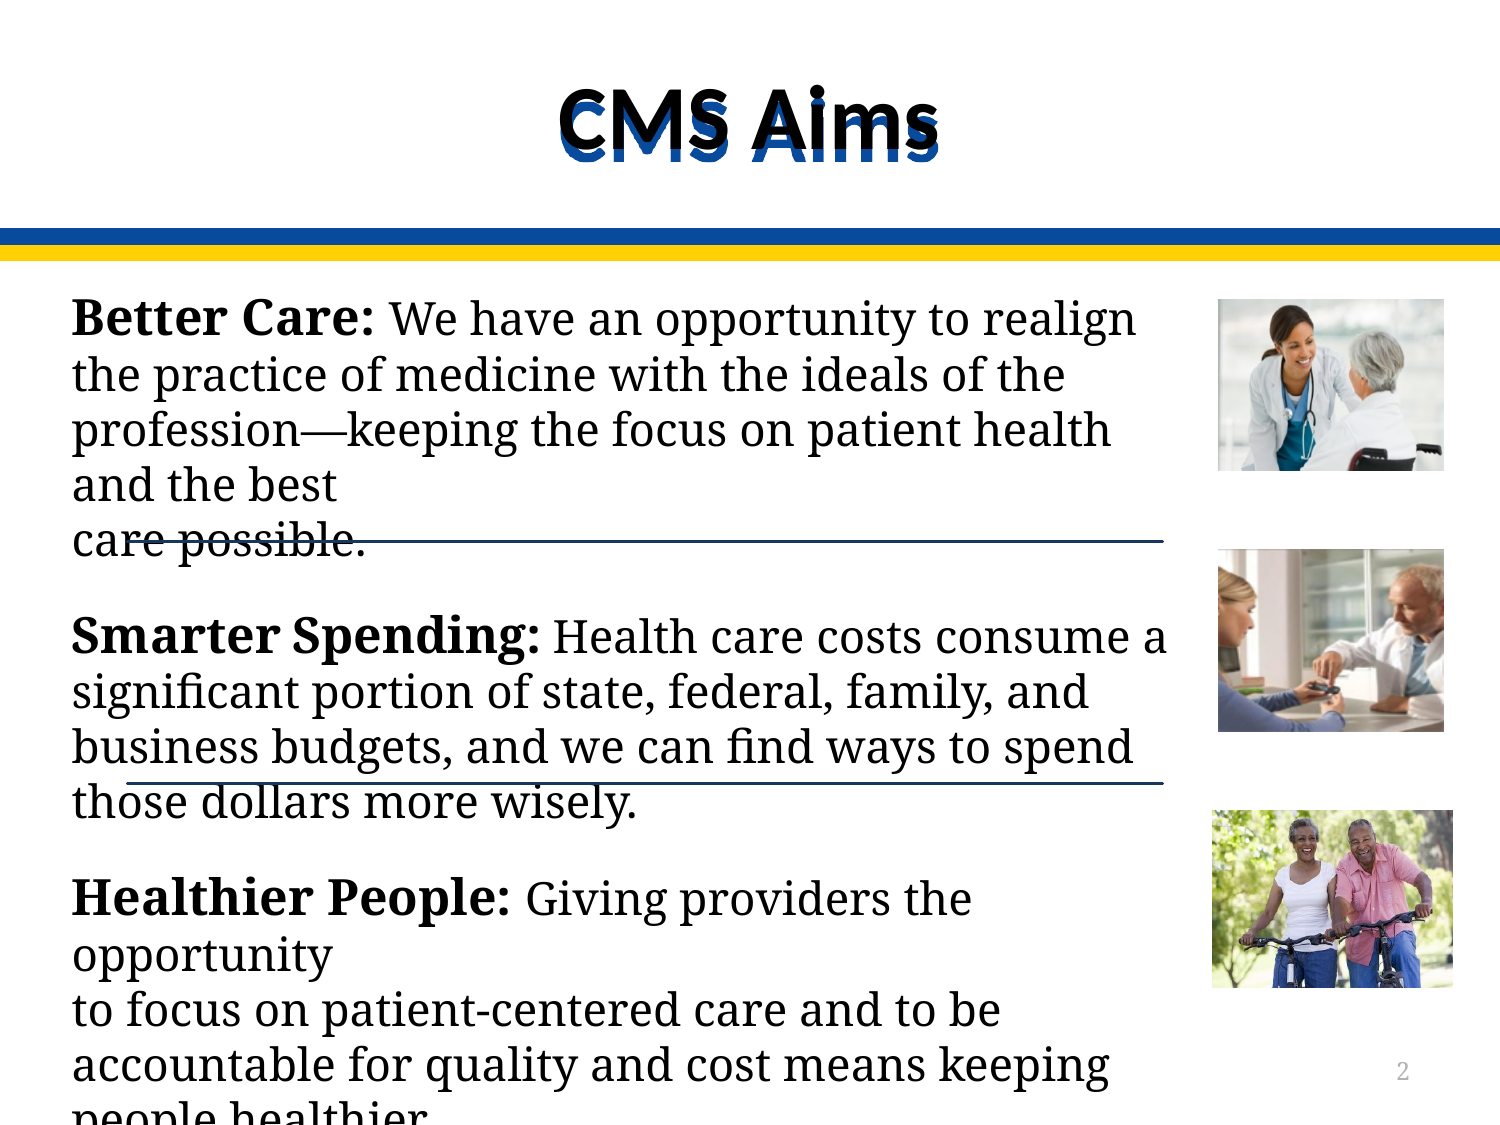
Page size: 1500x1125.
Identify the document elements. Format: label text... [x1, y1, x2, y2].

picture [1218, 549, 1444, 733]
slide_number 2 [1074, 1042, 1425, 1103]
picture [1212, 810, 1453, 988]
picture [1218, 299, 1444, 471]
text_box Better Care: We have an opportunity to realign the practice of medicine with the ideals of the profession—keeping the focus on patient health and the best care possible. Smarter Spending: Health care costs consume a significant portion of state, federal, family, and business budgets, and we can find ways to spend those dollars more wisely. Healthier People: Giving providers the opportunity to focus on patient-centered care and to be accountable for quality and cost means keeping people healthier for longer. [56, 278, 1222, 1125]
title CMS Aims [0, 0, 1500, 225]
